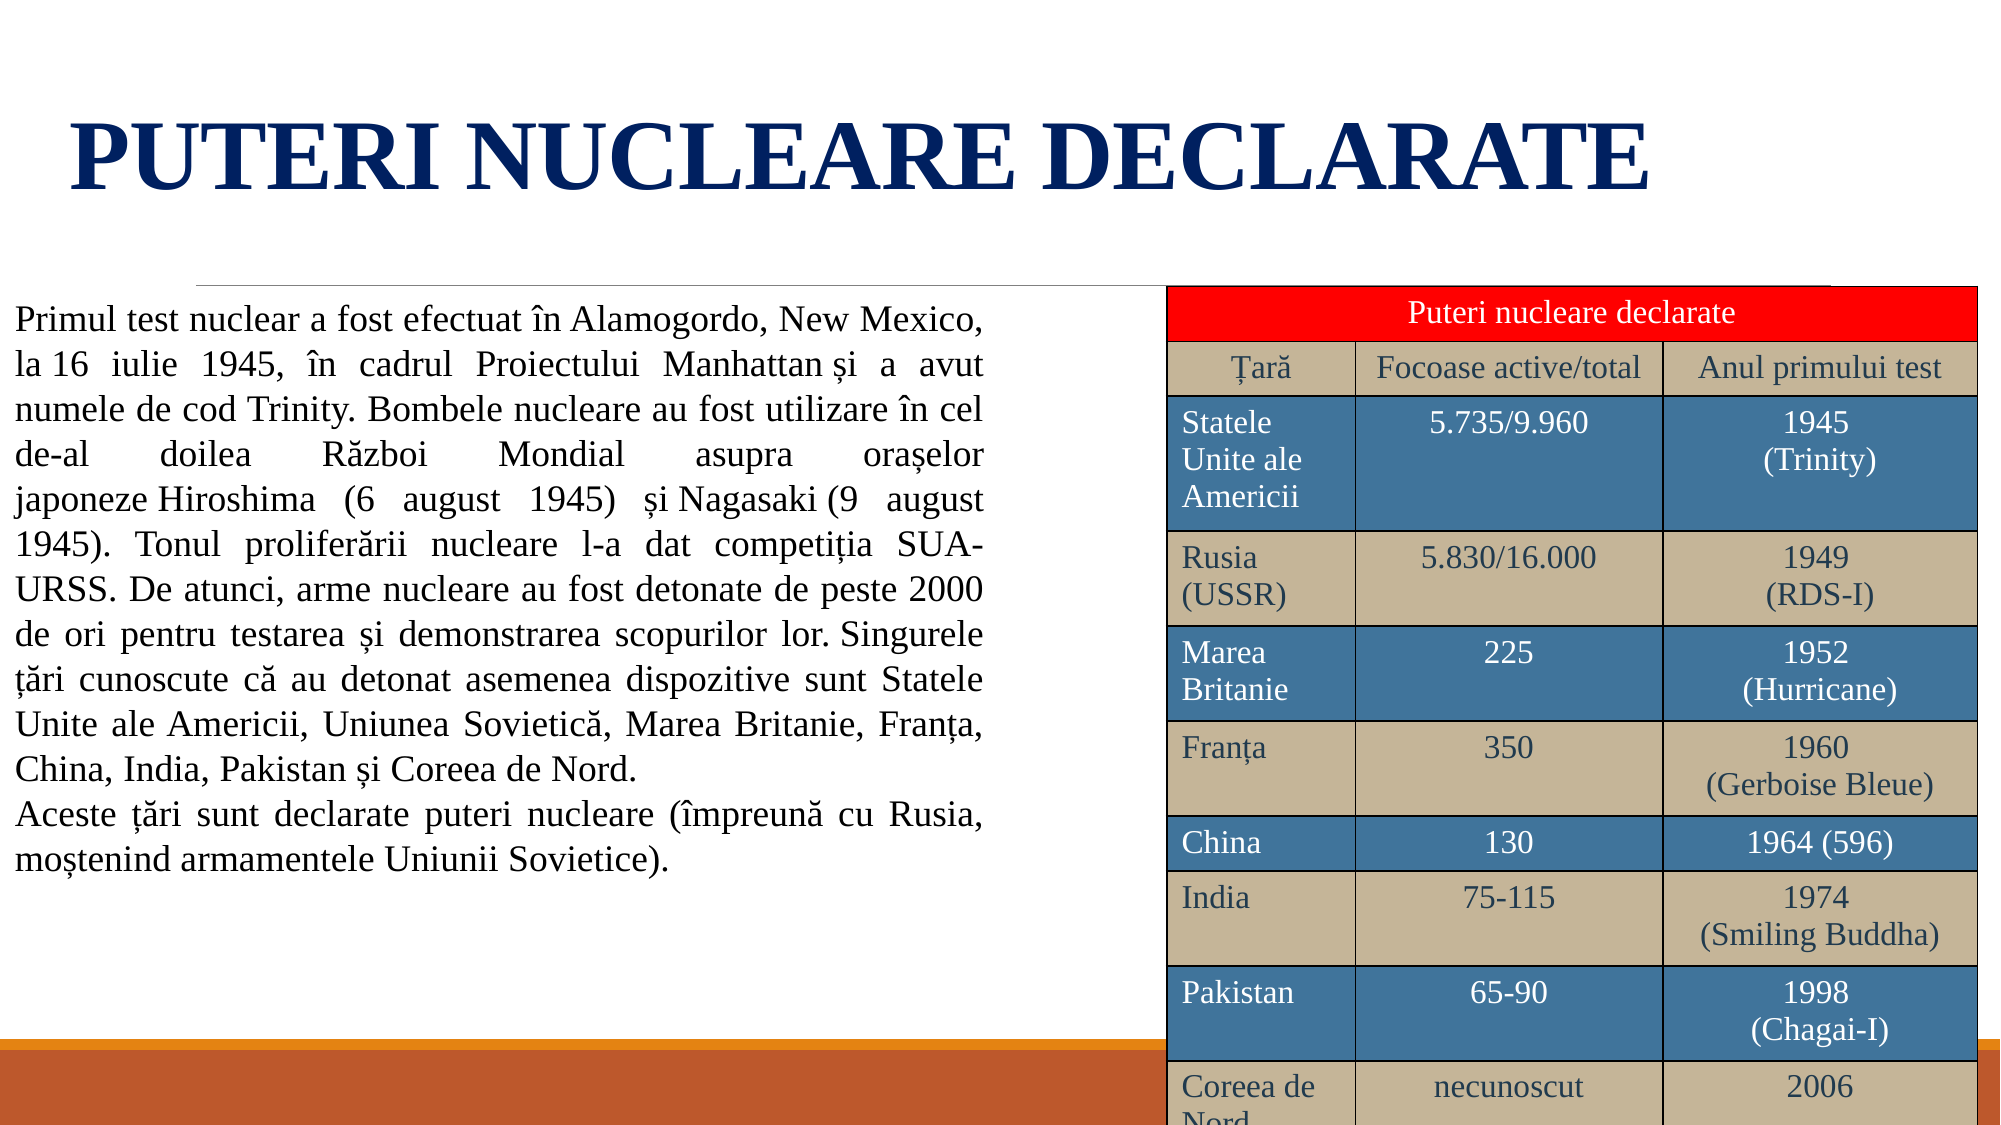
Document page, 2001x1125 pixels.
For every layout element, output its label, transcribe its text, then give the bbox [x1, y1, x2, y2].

table_cell Pakistan [1168, 967, 1355, 1060]
table_cell 1964 (596) [1664, 817, 1977, 870]
table_cell 1952 (Hurricane) [1664, 627, 1977, 720]
table_cell Coreea de Nord [1168, 1062, 1355, 1125]
table_cell necunoscut [1356, 1062, 1662, 1125]
table_cell India [1168, 872, 1355, 965]
table_cell 1949 (RDS-I) [1664, 532, 1977, 625]
table_header Puteri nucleare declarate [1168, 287, 1977, 341]
table_cell Marea Britanie [1168, 627, 1355, 720]
table_cell Țară [1168, 342, 1355, 395]
table_cell 225 [1356, 627, 1662, 720]
table_cell 65-90 [1356, 967, 1662, 1060]
table_cell Anul primului test [1664, 342, 1977, 395]
table_cell Rusia (USSR) [1168, 532, 1355, 625]
table_cell 75-115 [1356, 872, 1662, 965]
table_cell Statele Unite ale Americii [1168, 397, 1355, 530]
table_cell 1974 (Smiling Buddha) [1664, 872, 1977, 965]
table_cell 350 [1356, 722, 1662, 815]
table_cell 1960 (Gerboise Bleue) [1664, 722, 1977, 815]
table_cell 130 [1356, 817, 1662, 870]
table_cell 1945 (Trinity) [1664, 397, 1977, 530]
text_box Primul test nuclear a fost efectuat în Alamogordo, New Mexico, la 16 iulie 1945, în cadrul Proiectului Manhattan și a avut numele de cod Trinity. Bombele nucleare au fost utilizare în cel de-al doilea Război Mondial asupra orașelor japoneze Hiroshima (6 august 1945) și Nagasaki (9 august 1945). Tonul proliferării nucleare l-a dat competiția SUA-URSS. De atunci, arme nucleare au fost detonate de peste 2000 de ori pentru testarea și demonstrarea scopurilor lor. Singurele țări cunoscute că au detonat asemenea dispozitive sunt Statele Unite ale Americii, Uniunea Sovietică, Marea Britanie, Franța, China, India, Pakistan și Coreea de Nord. Aceste țări sunt declarate puteri nucleare (împreună cu Rusia, moștenind armamentele Uniunii Sovietice). [0, 286, 1000, 887]
table_cell 5.830/16.000 [1356, 532, 1662, 625]
table_cell 5.735/9.960 [1356, 397, 1662, 530]
table_cell China [1168, 817, 1355, 870]
table_cell 2006 [1664, 1062, 1977, 1125]
table_cell Focoase active/total [1356, 342, 1662, 395]
table_cell Franța [1168, 722, 1355, 815]
table_cell 1998 (Chagai-I) [1664, 967, 1977, 1060]
title PUTERI NUCLEARE DECLARATE [0, 0, 1725, 218]
